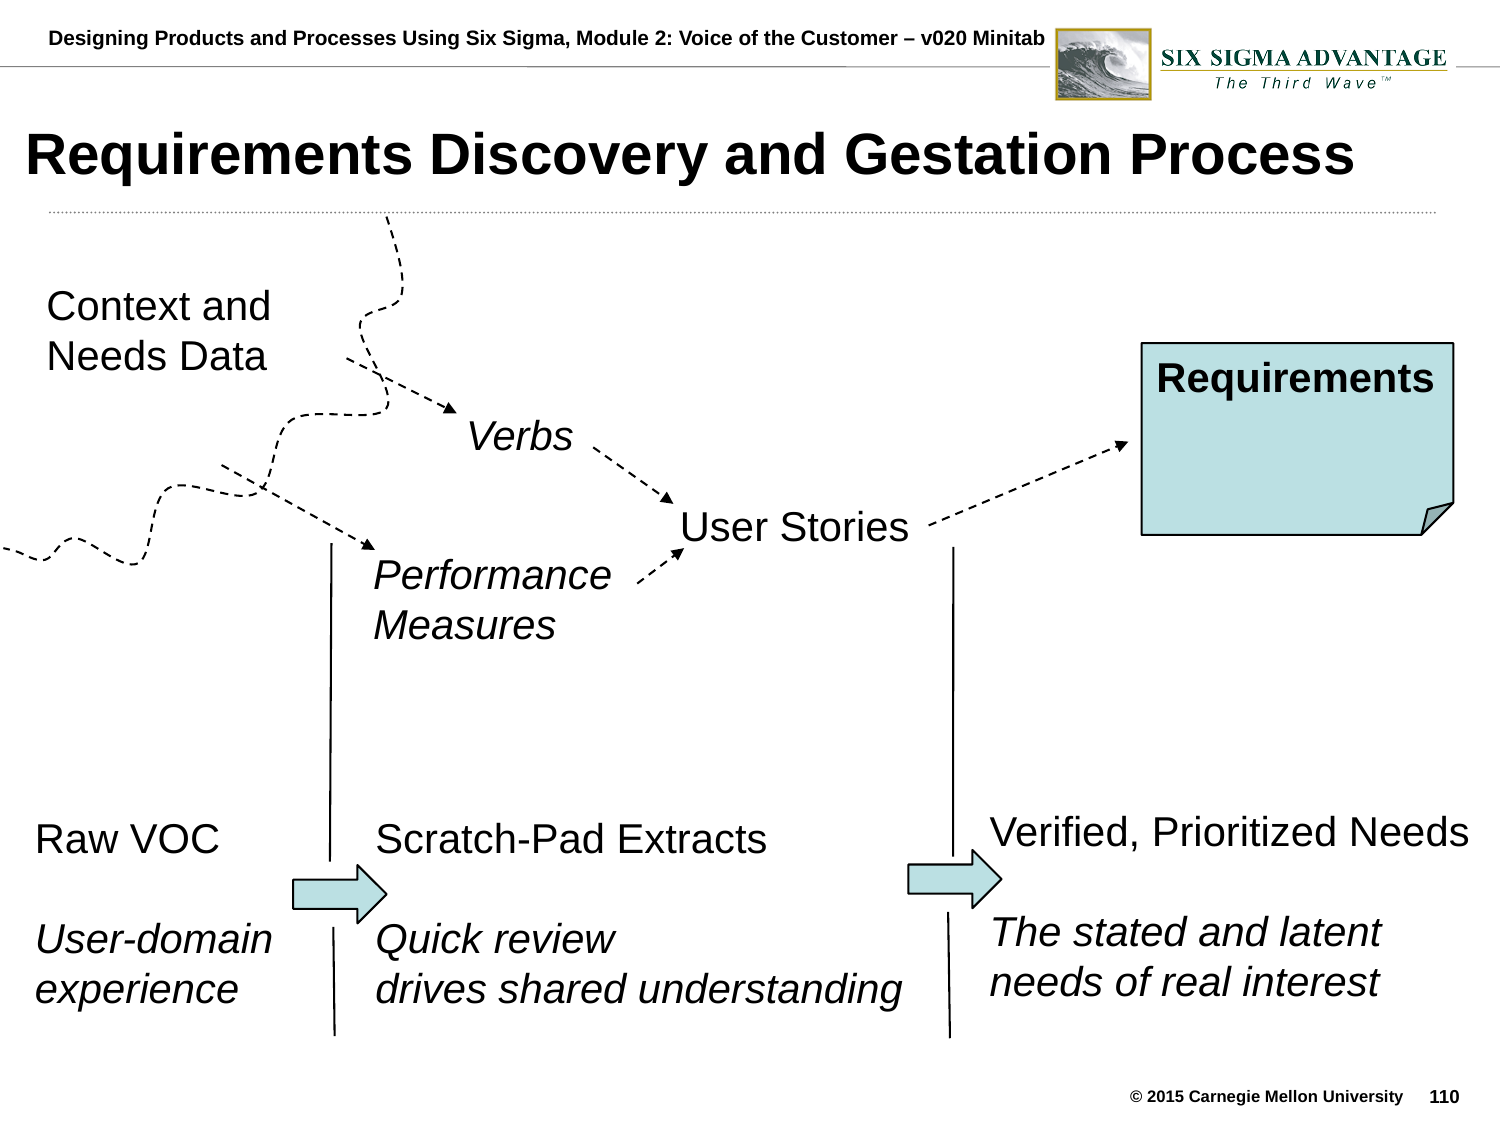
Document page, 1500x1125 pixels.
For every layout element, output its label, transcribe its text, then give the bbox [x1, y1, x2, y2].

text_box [636, 547, 685, 584]
text_box Scratch-Pad Extracts Quick review drives shared understanding [360, 804, 932, 1020]
text_box Raw VOC User-domain experience [20, 804, 341, 1020]
picture [1049, 24, 1456, 104]
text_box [928, 441, 1129, 526]
text_box Requirements [1141, 343, 1454, 535]
text_box Performance Measures [358, 540, 691, 655]
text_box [592, 447, 674, 505]
text_box User Stories [665, 492, 974, 558]
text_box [947, 911, 951, 1039]
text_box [346, 358, 457, 414]
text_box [221, 464, 376, 551]
title Requirements Discovery and Gestation Process [25, 129, 1421, 187]
text_box Context and Needs Data [31, 271, 322, 387]
text_box [3, 216, 403, 565]
text_box Verbs [451, 401, 619, 467]
text_box [908, 849, 1002, 909]
text_box [341, 865, 360, 924]
text_box Verified, Prioritized Needs The stated and latent needs of real interest [974, 797, 1497, 1013]
